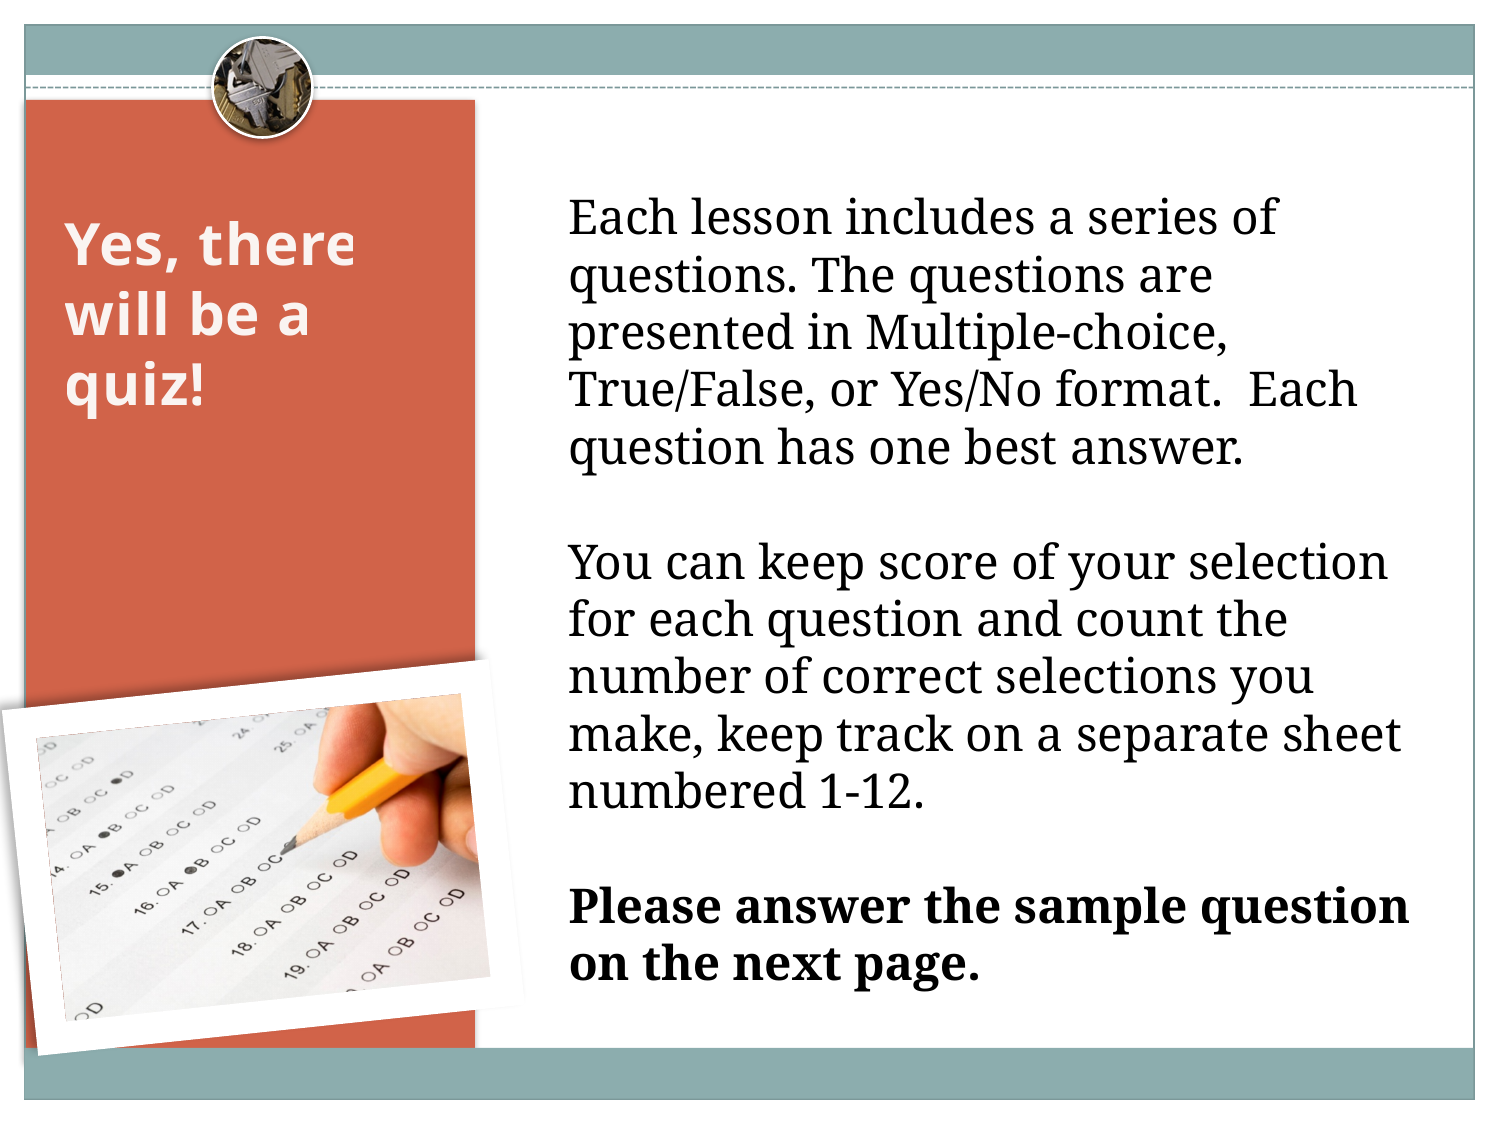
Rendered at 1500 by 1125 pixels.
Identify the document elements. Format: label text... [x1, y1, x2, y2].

title Yes, there will be a quiz! [50, 174, 463, 425]
list Each lesson includes a series of questions. The questions are presented in Multiple-choice, True/False, or Yes/No format. Each question has one best answer. You can keep score of your selection for each question and count the number of correct selections you make, keep track on a separate sheet numbered 1-12. Please answer the sample question on the next page. [512, 112, 1438, 1000]
picture [37, 694, 490, 1021]
picture [214, 39, 311, 136]
